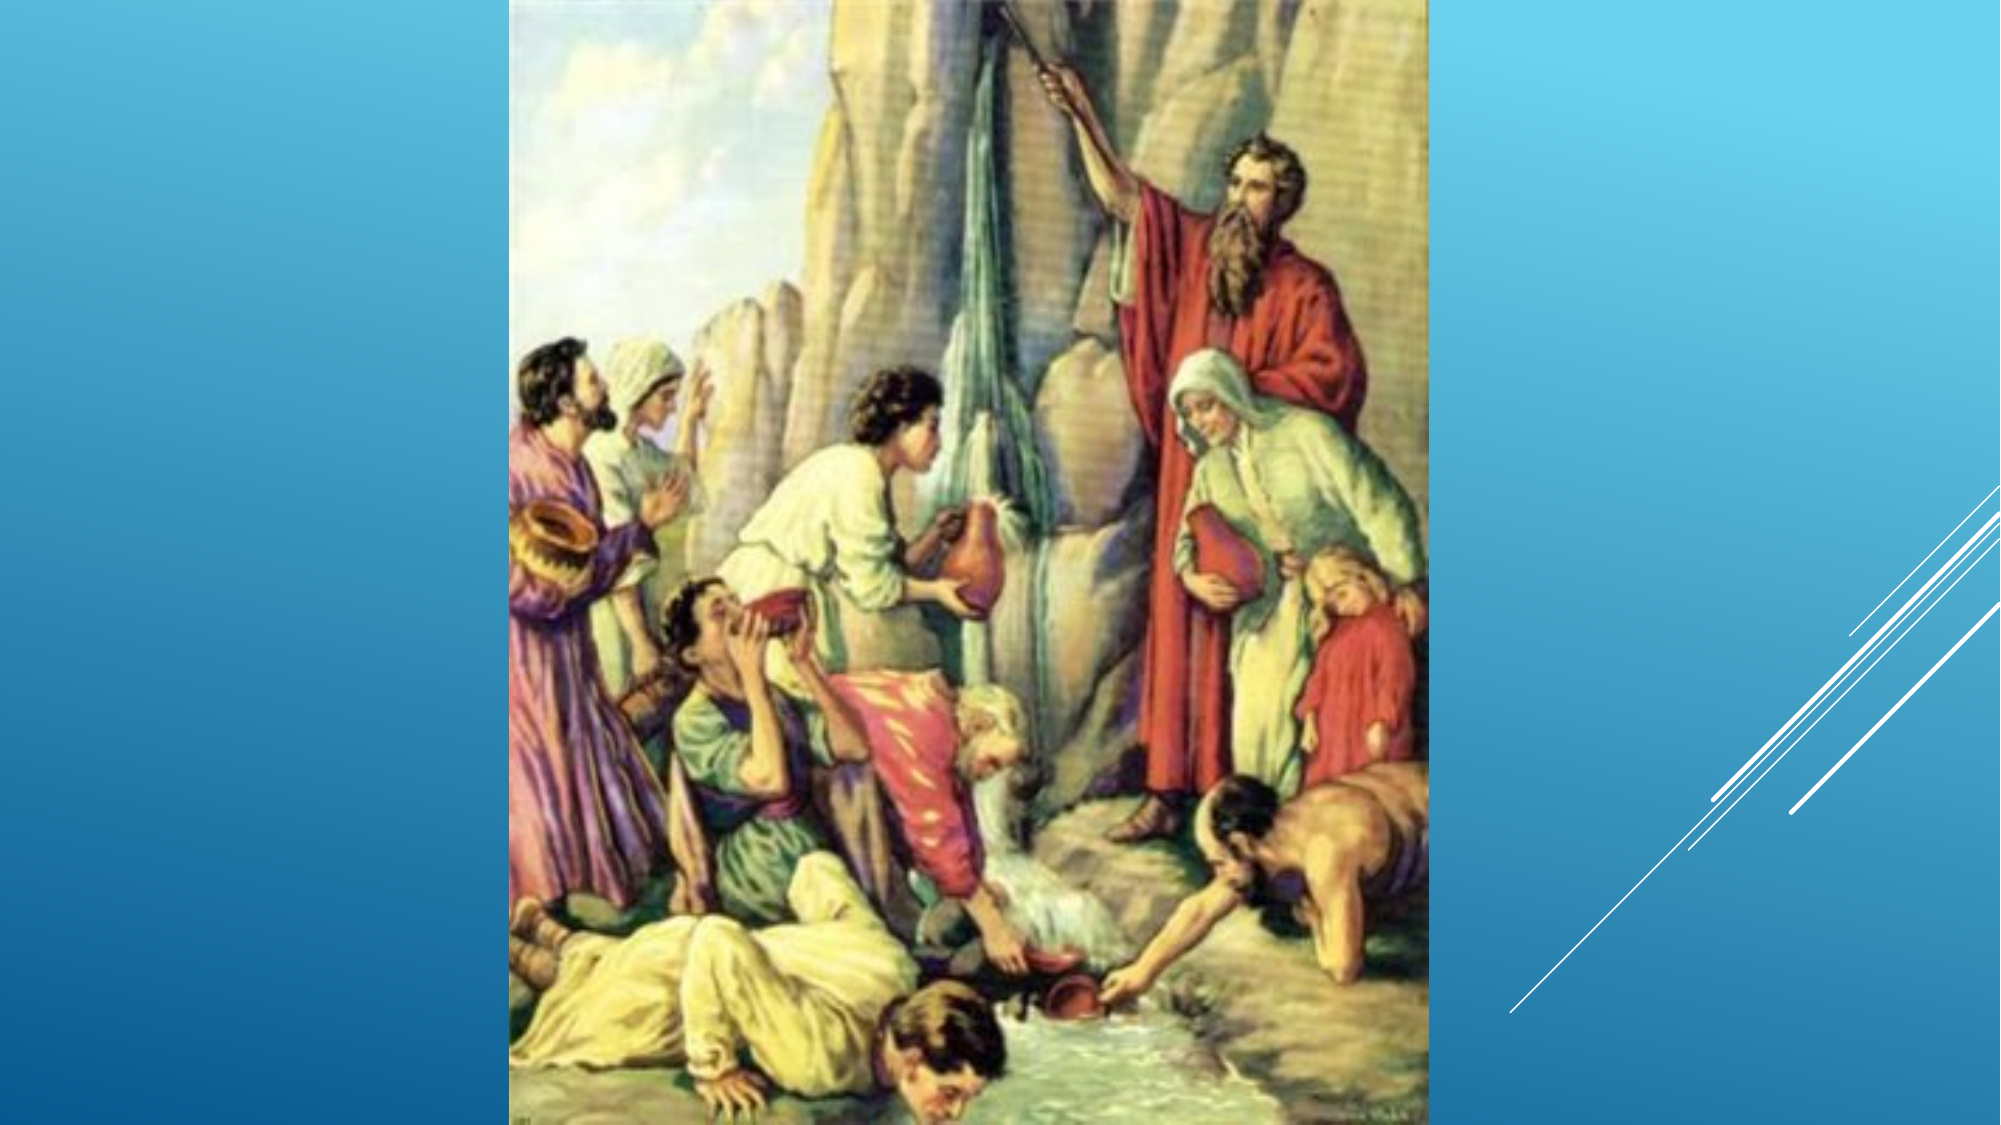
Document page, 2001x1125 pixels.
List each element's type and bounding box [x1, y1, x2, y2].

picture [508, 0, 1429, 1125]
